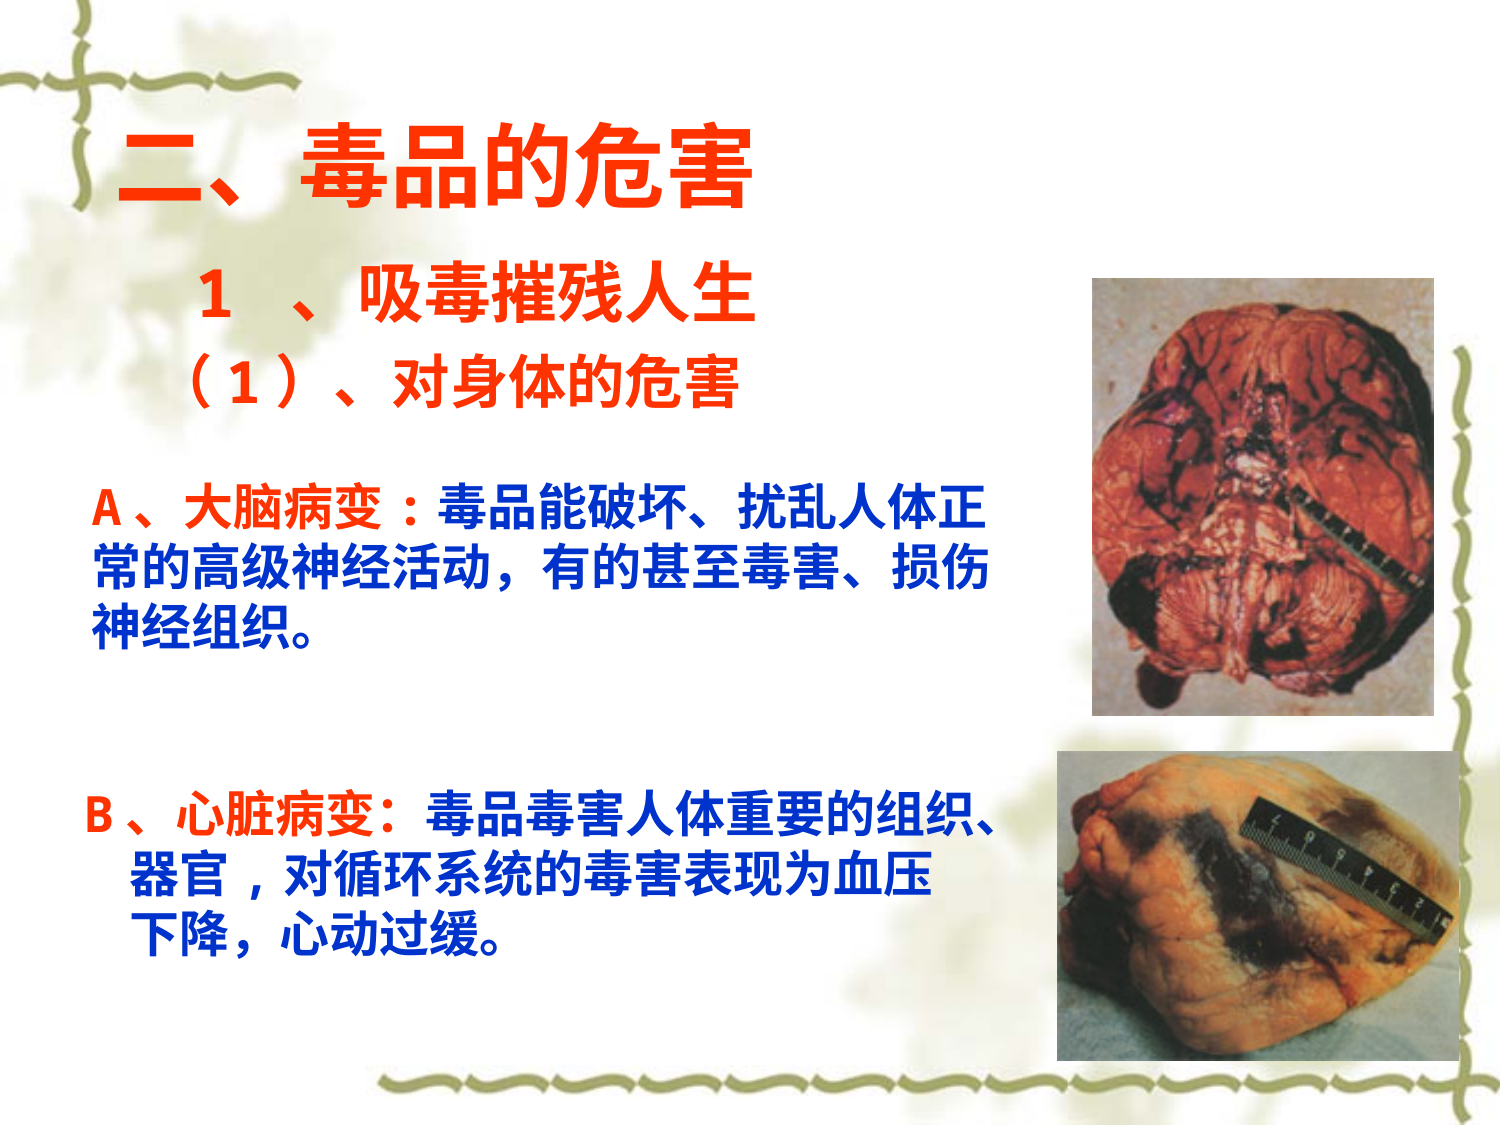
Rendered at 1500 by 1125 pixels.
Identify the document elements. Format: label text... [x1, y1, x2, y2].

text_box B、心脏病变：毒品毒害人体重要的组织、 器官,对循环系统的毒害表现为血压 下降，心动过缓。 [68, 775, 1041, 970]
text_box 1 、吸毒摧残人生 [180, 243, 773, 339]
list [1092, 278, 1434, 716]
picture [0, 0, 1500, 444]
picture [0, 445, 1500, 1125]
text_box A、大脑病变:毒品能破坏、扰乱人体正常的高级神经活动，有的甚至毒害、损伤神经组织。 [76, 467, 1034, 663]
text_box （1）、对身体的危害 [139, 338, 770, 423]
text_box 二、毒品的危害 [100, 101, 773, 227]
